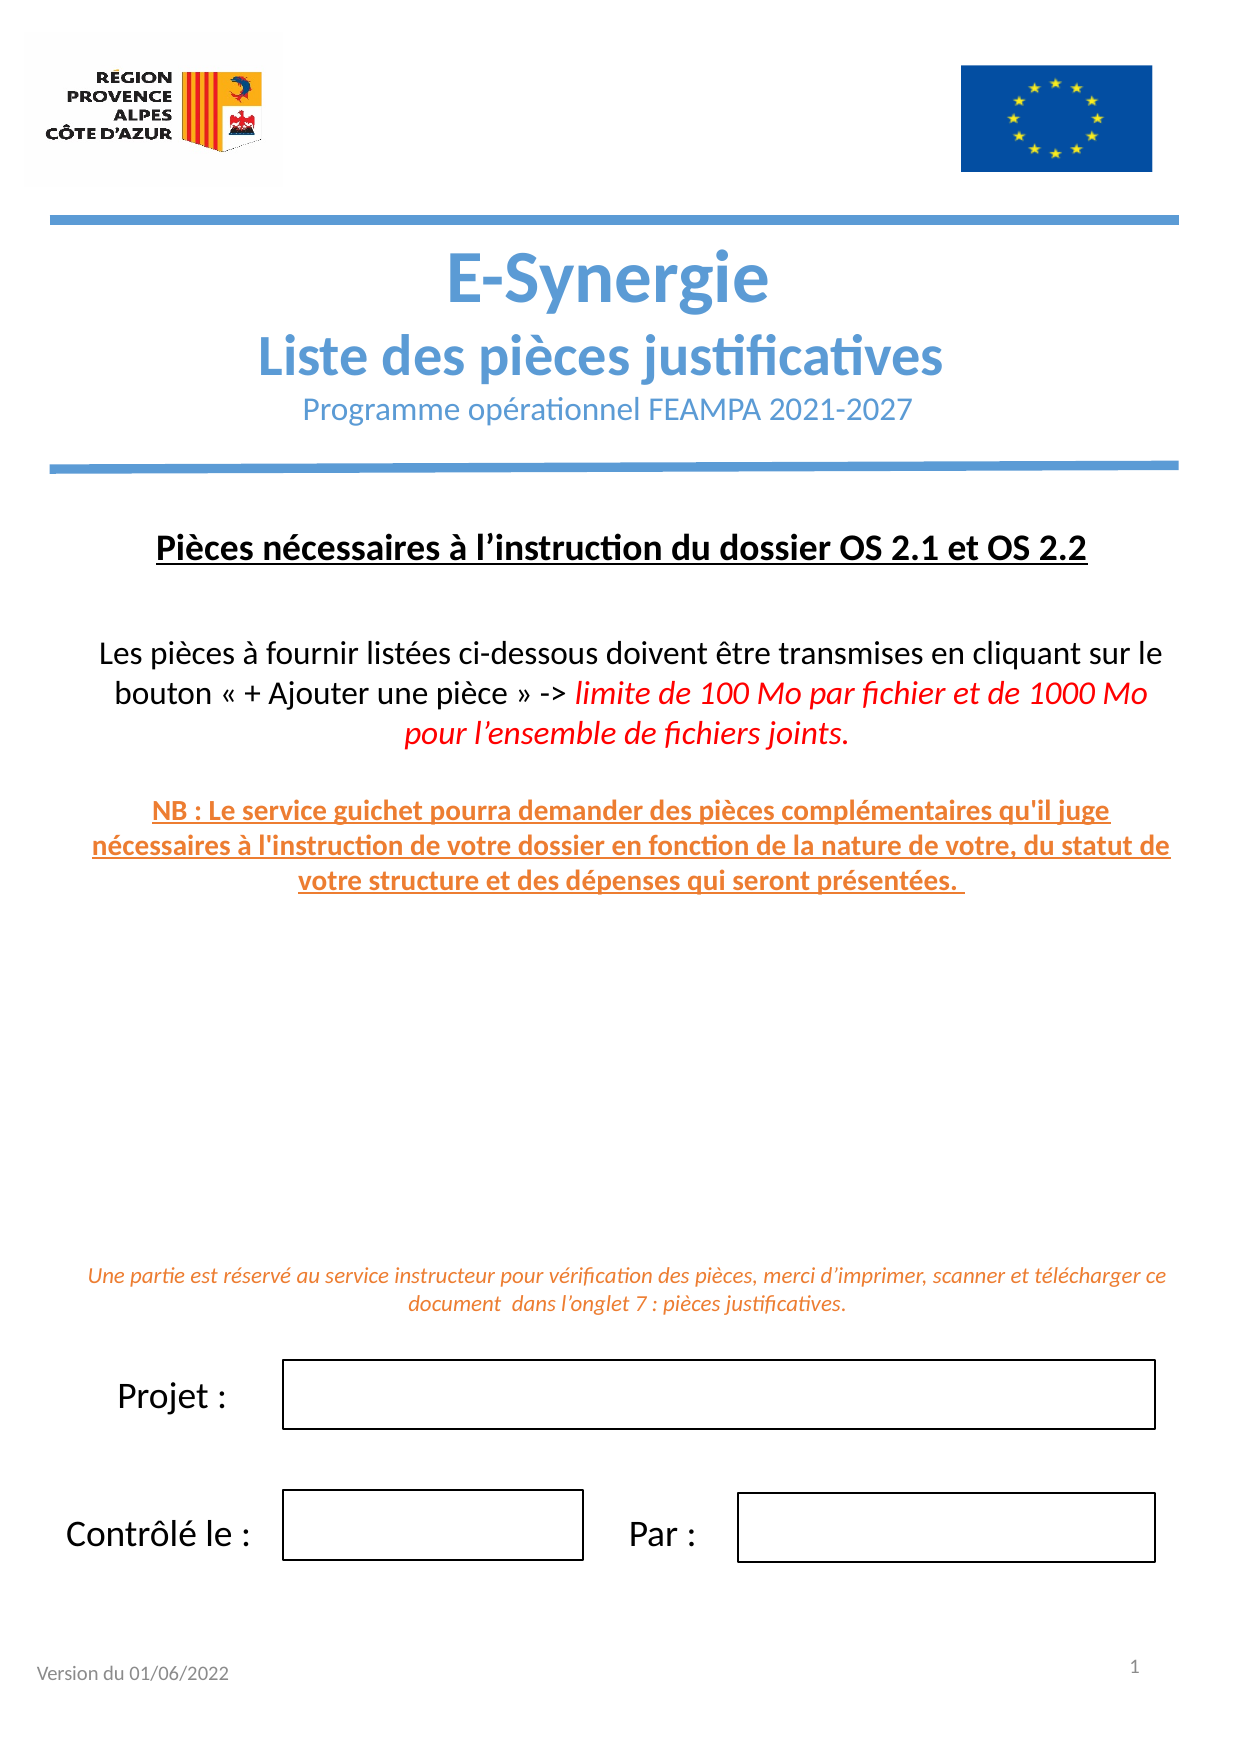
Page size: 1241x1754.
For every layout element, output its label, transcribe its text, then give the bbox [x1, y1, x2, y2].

slide_number 1 [875, 1618, 1155, 1712]
picture [24, 32, 283, 187]
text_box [49, 465, 1179, 469]
text_box Les pièces à fournir listées ci-dessous doivent être transmises en cliquant sur le bouton « + Ajouter une pièce » -> limite de 100 Mo par fichier et de 1000 Mo pour l’ensemble de fichiers joints. NB : Le service guichet pourra demander des pièces complémentaires qu'il juge nécessaires à l'instruction de votre dossier en fonction de la nature de votre, du statut de votre structure et des dépenses qui seront présentées. [67, 624, 1197, 904]
text_box Une partie est réservé au service instructeur pour vérification des pièces, merci d’imprimer, scanner et télécharger ce document dans l’onglet 7 : pièces justificatives. [63, 1253, 1193, 1324]
footer Version du 01/06/2022 [0, 1625, 419, 1719]
text_box E-Synergie Liste des pièces justificatives Programme opérationnel FEAMPA 2021-2027 [243, 225, 973, 435]
text_box Par : [614, 1501, 737, 1562]
text_box [282, 1359, 1155, 1429]
text_box Projet : [102, 1363, 283, 1424]
picture [961, 64, 1153, 172]
text_box Pièces nécessaires à l’instruction du dossier OS 2.1 et OS 2.2 [141, 515, 1122, 575]
text_box [737, 1493, 1155, 1563]
text_box Contrôlé le : [51, 1501, 334, 1562]
text_box [282, 1490, 583, 1560]
